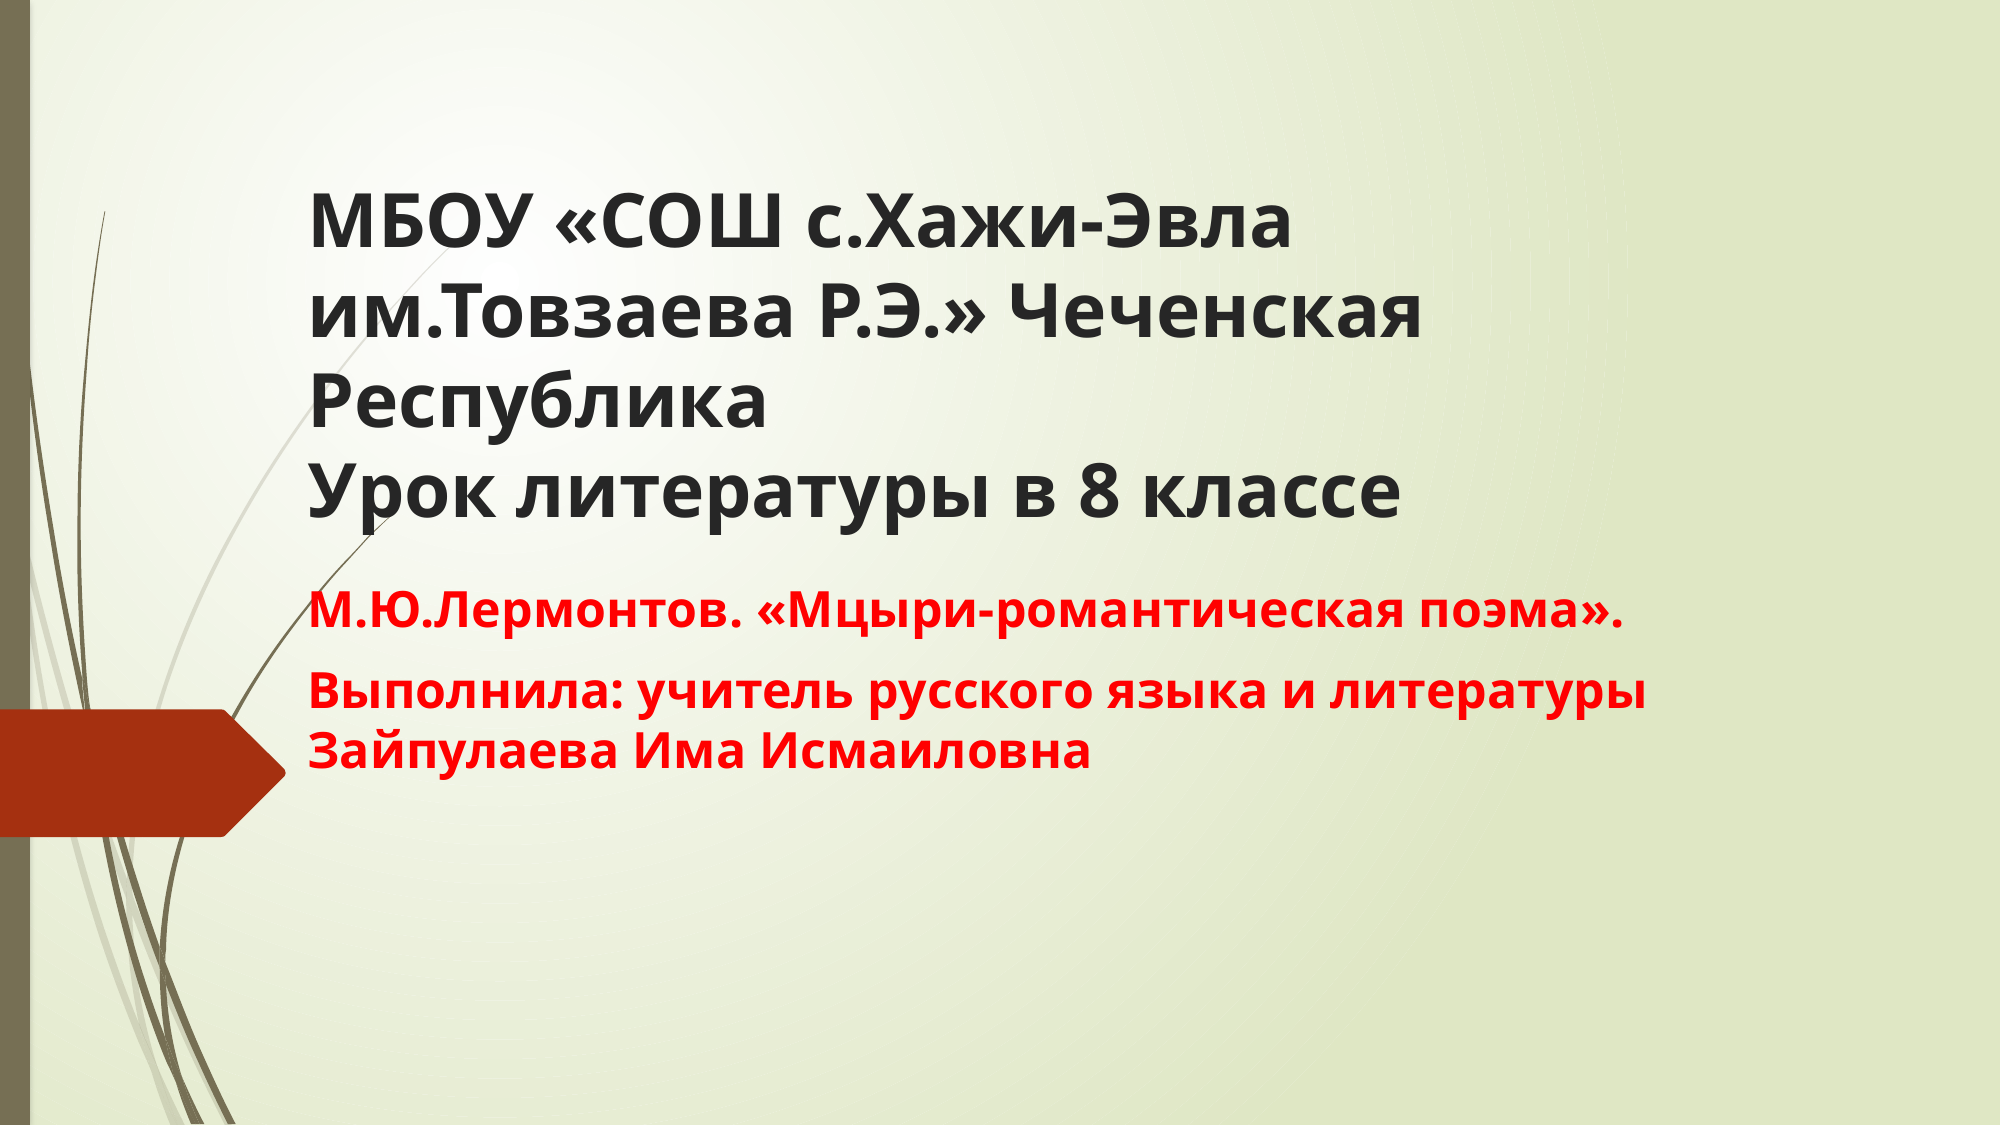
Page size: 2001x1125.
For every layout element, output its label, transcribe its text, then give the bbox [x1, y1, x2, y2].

title МБОУ «СОШ с.Хажи-Эвла им.Товзаева Р.Э.» Чеченская Республика Урок литературы в 8 классе [292, 168, 1756, 540]
subtitle М.Ю.Лермонтов. «Мцыри-романтическая поэма». Выполнила: учитель русского языка и литературы Зайпулаева Има Исмаиловна [292, 570, 1756, 857]
